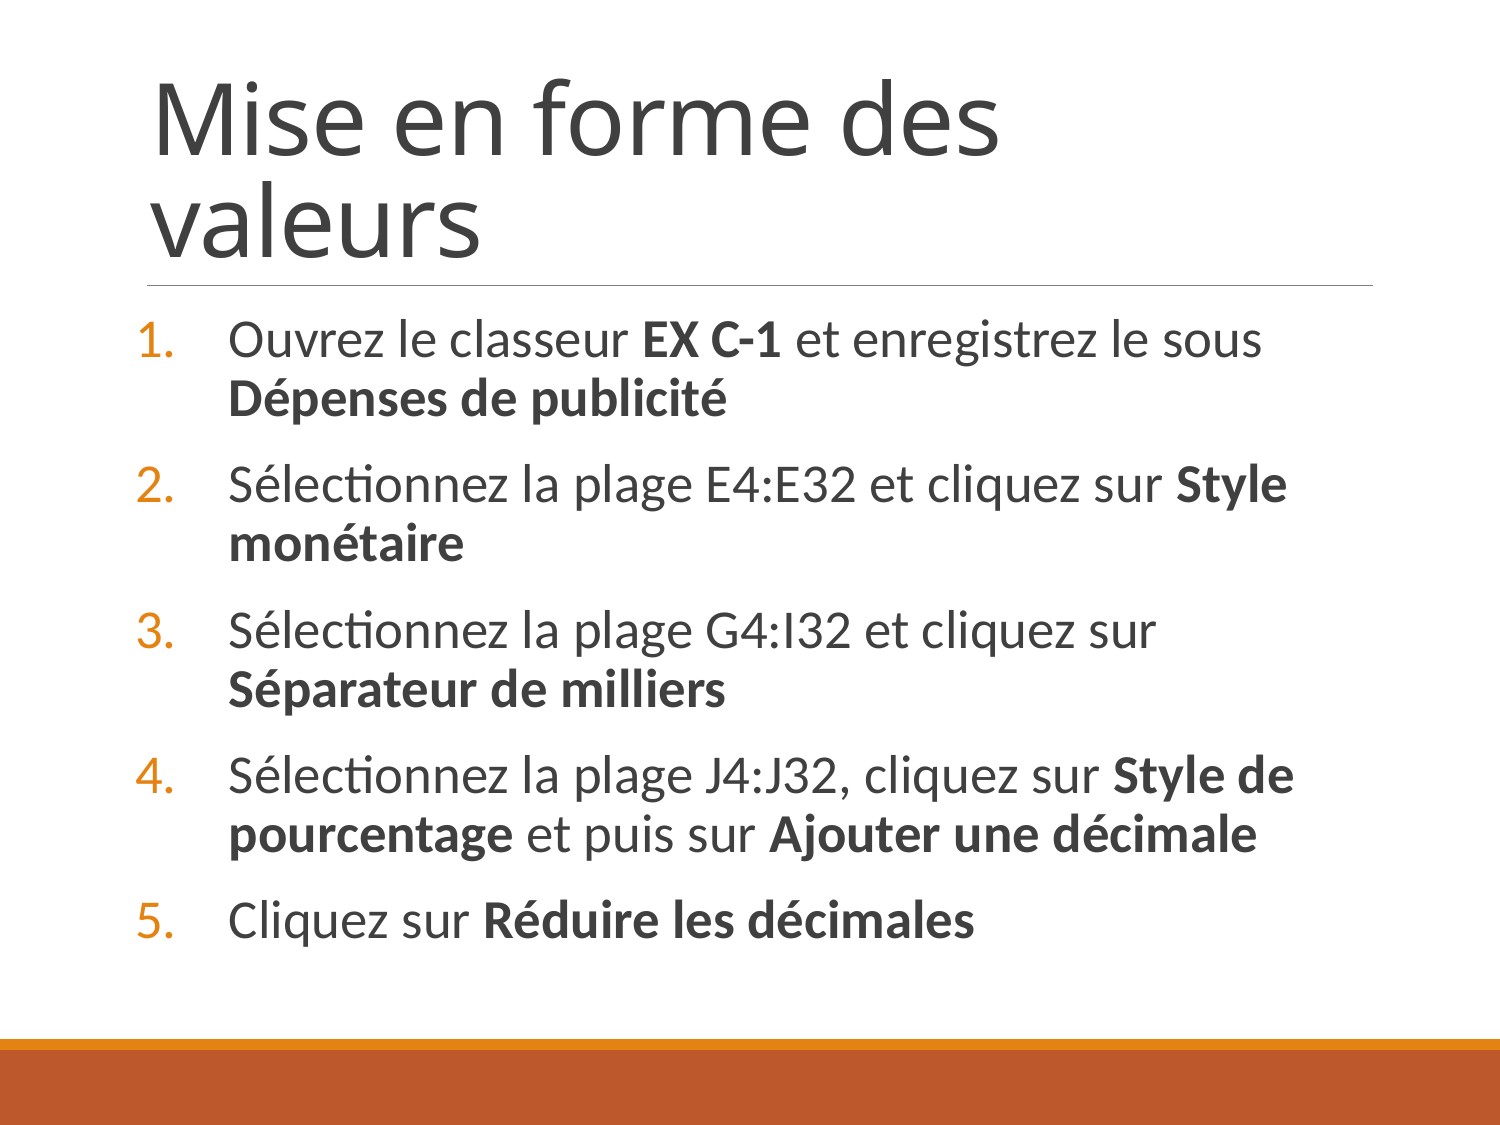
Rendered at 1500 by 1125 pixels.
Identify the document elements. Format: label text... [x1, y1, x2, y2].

list Ouvrez le classeur EX C-1 et enregistrez le sous Dépenses de publicité Sélectionnez la plage E4:E32 et cliquez sur Style monétaire Sélectionnez la plage G4:I32 et cliquez sur Séparateur de milliers Sélectionnez la plage J4:J32, cliquez sur Style de pourcentage et puis sur Ajouter une décimale Cliquez sur Réduire les décimales [135, 302, 1373, 963]
title Mise en forme des valeurs [135, 47, 1373, 285]
